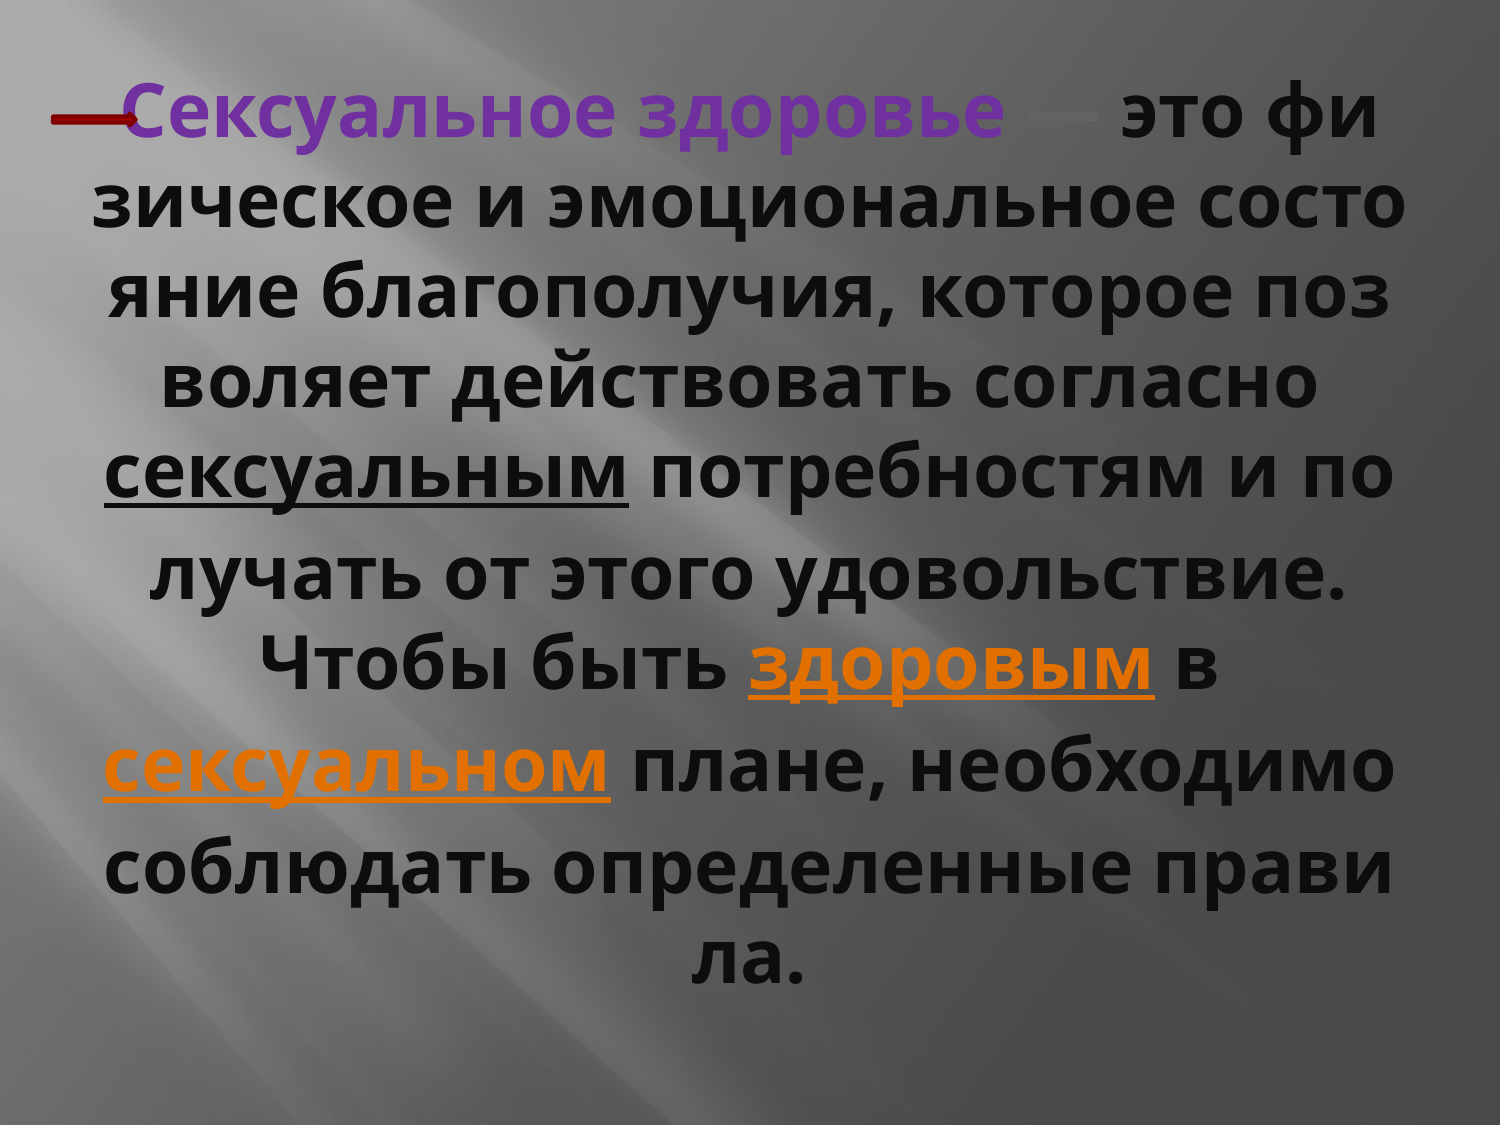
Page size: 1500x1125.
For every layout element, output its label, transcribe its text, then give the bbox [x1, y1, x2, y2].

title Сек­су­аль­ное здо­ро­вье — это фи­зи­че­ское и эмоци­о­наль­ное со­сто­я­ние благопо­лу­чия, ко­то­рое поз­во­ля­ет действо­вать соглас­но сек­су­аль­ным по­треб­но­стям и по­лу­чать от этого удовольствие. Что­бы быть здо­ро­вым в сек­су­аль­ном плане, не­об­хо­димо со­блю­дать опре­де­лен­ные пра­ви­ла. [75, 45, 1425, 1106]
text_box [50, 111, 138, 128]
